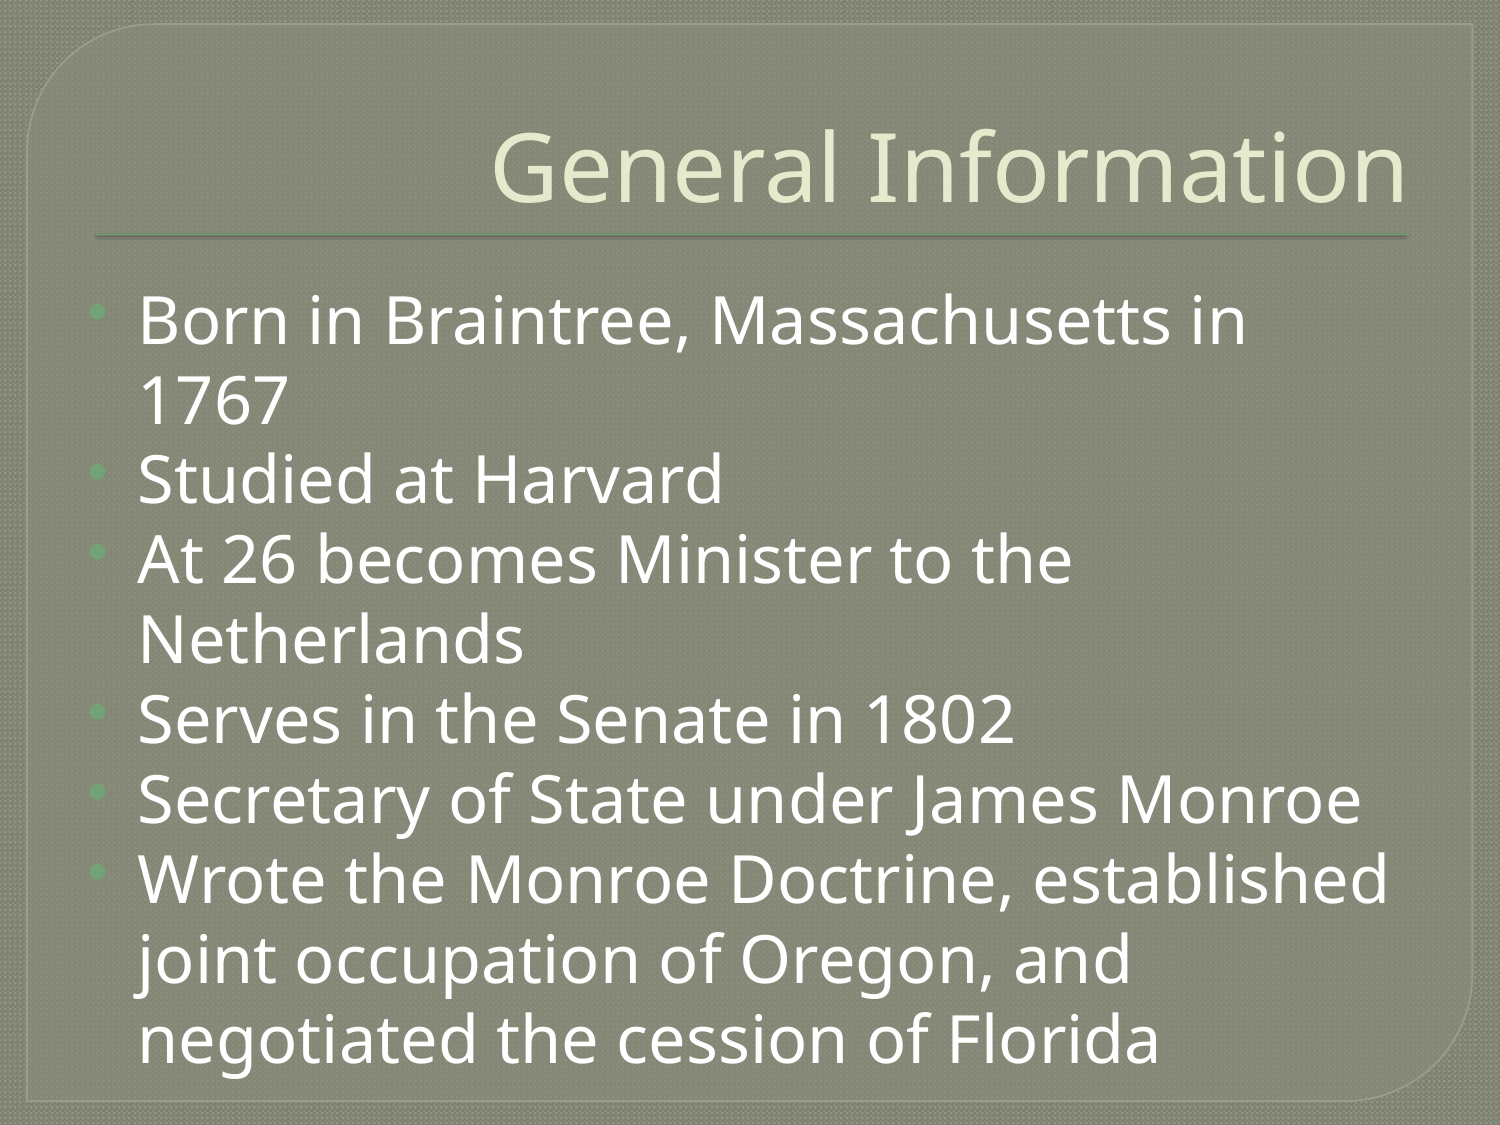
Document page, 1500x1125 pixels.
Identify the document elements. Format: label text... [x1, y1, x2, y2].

title General Information [75, 41, 1425, 230]
list Born in Braintree, Massachusetts in 1767 Studied at Harvard At 26 becomes Minister to the Netherlands Serves in the Senate in 1802 Secretary of State under James Monroe Wrote the Monroe Doctrine, established joint occupation of Oregon, and negotiated the cession of Florida [75, 270, 1425, 1013]
